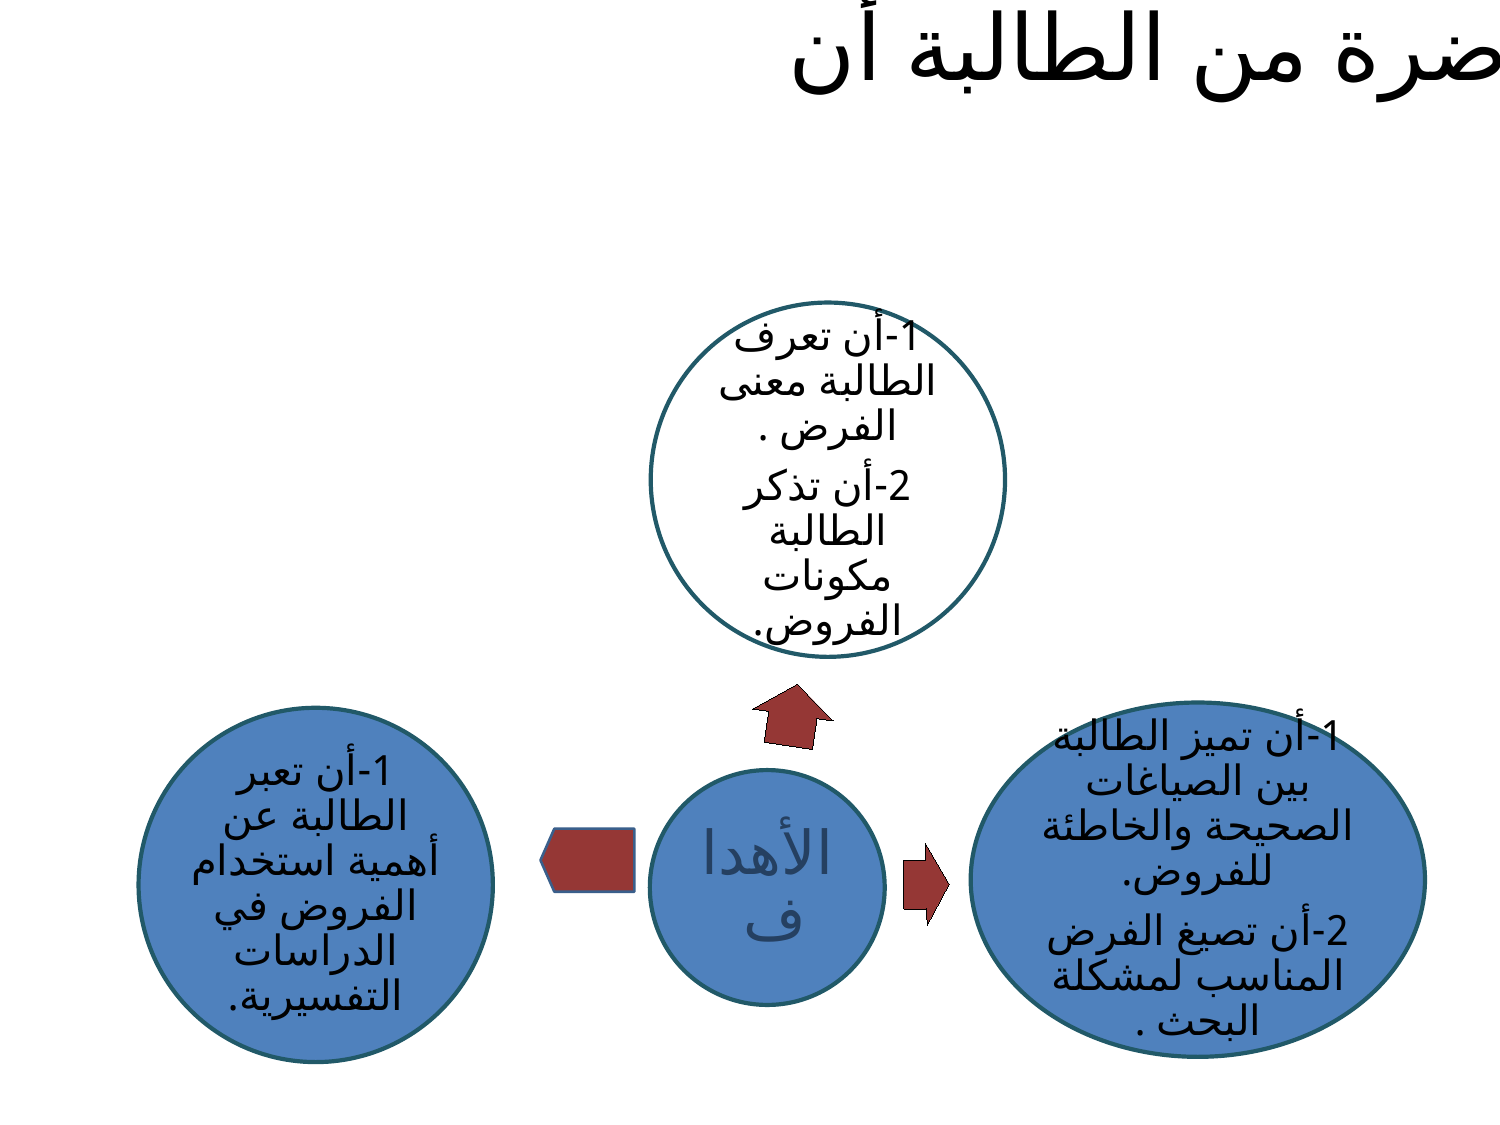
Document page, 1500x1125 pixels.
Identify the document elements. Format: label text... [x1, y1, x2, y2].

title يتوقع بعد المحاضرة من الطالبة أن [762, 0, 1500, 138]
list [74, 262, 1426, 1006]
